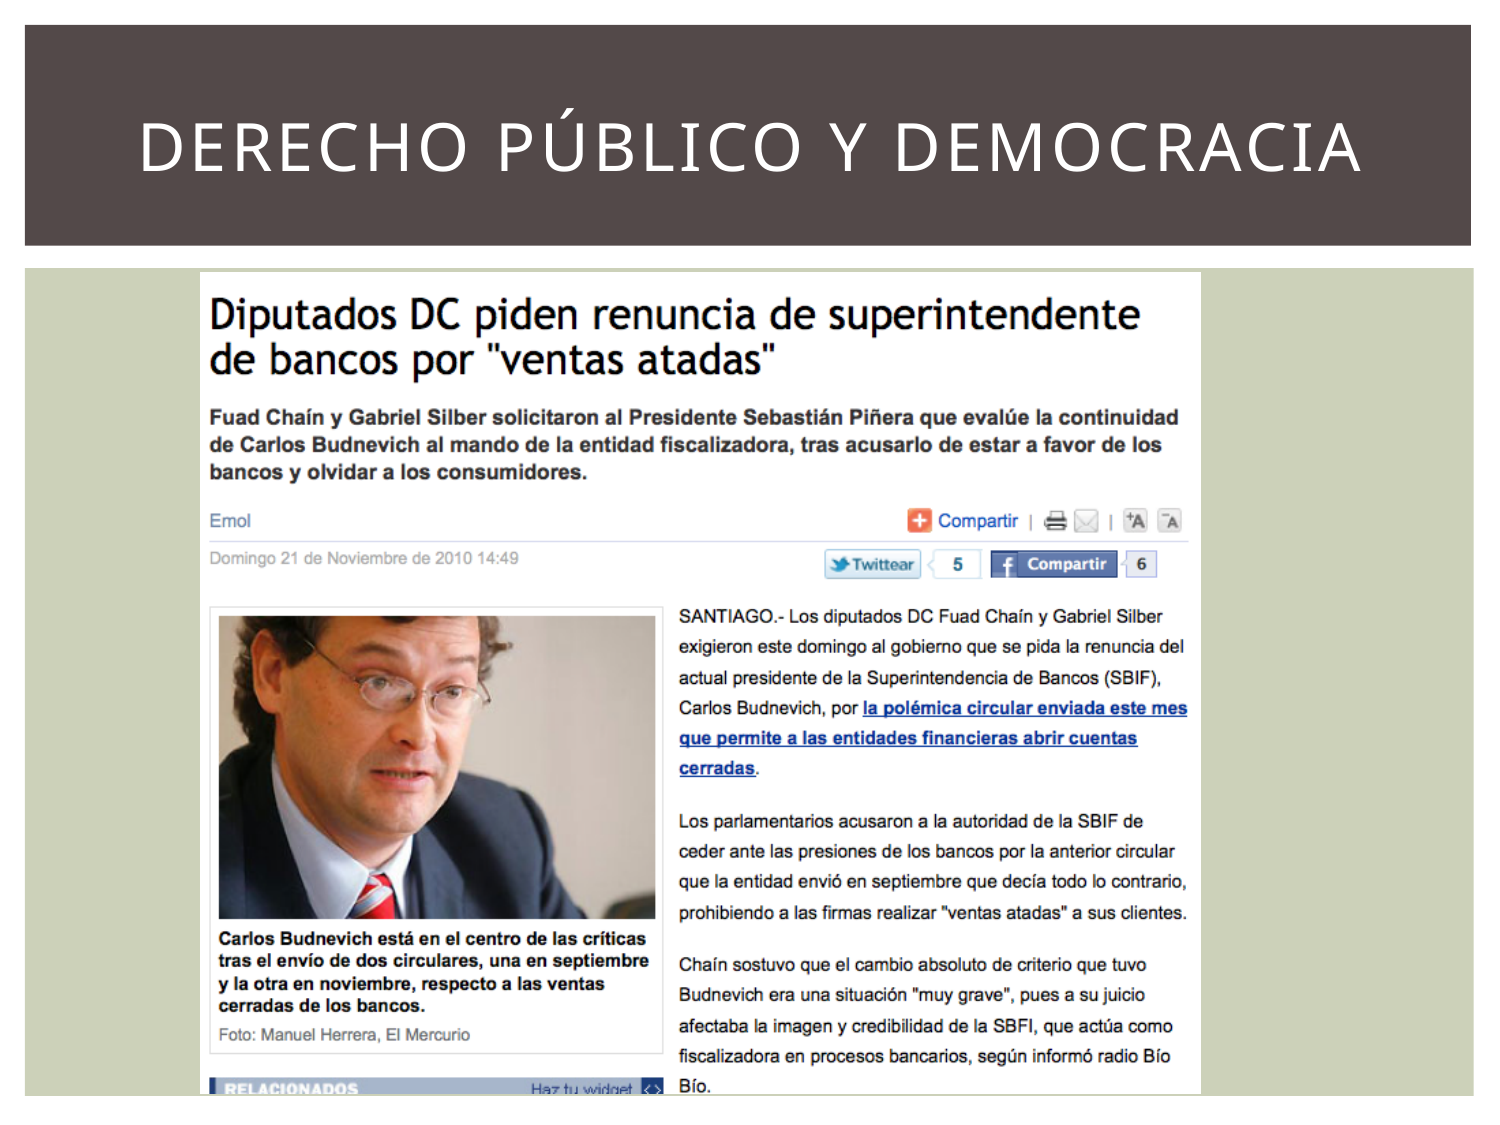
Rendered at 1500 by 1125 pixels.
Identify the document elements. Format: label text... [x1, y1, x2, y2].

picture [199, 272, 1202, 1094]
title Derecho público y democracia [62, 58, 1438, 232]
